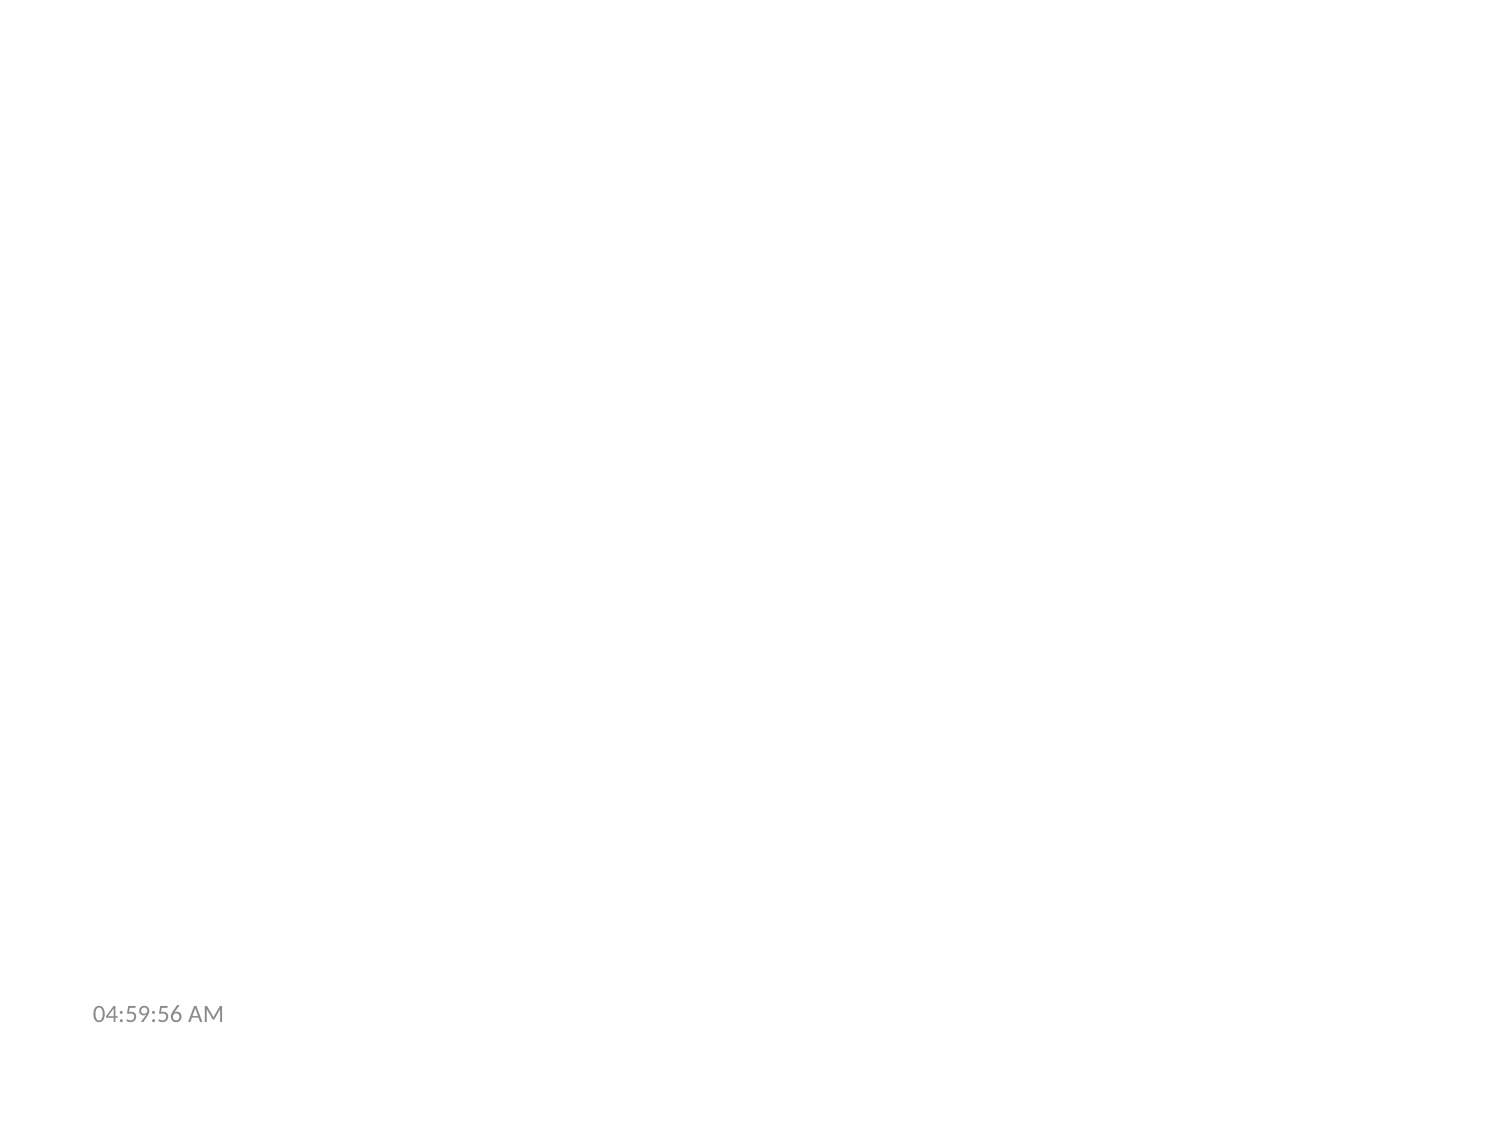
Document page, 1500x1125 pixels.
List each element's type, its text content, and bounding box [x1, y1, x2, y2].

text_box 3:35:09 PM [77, 982, 428, 1043]
